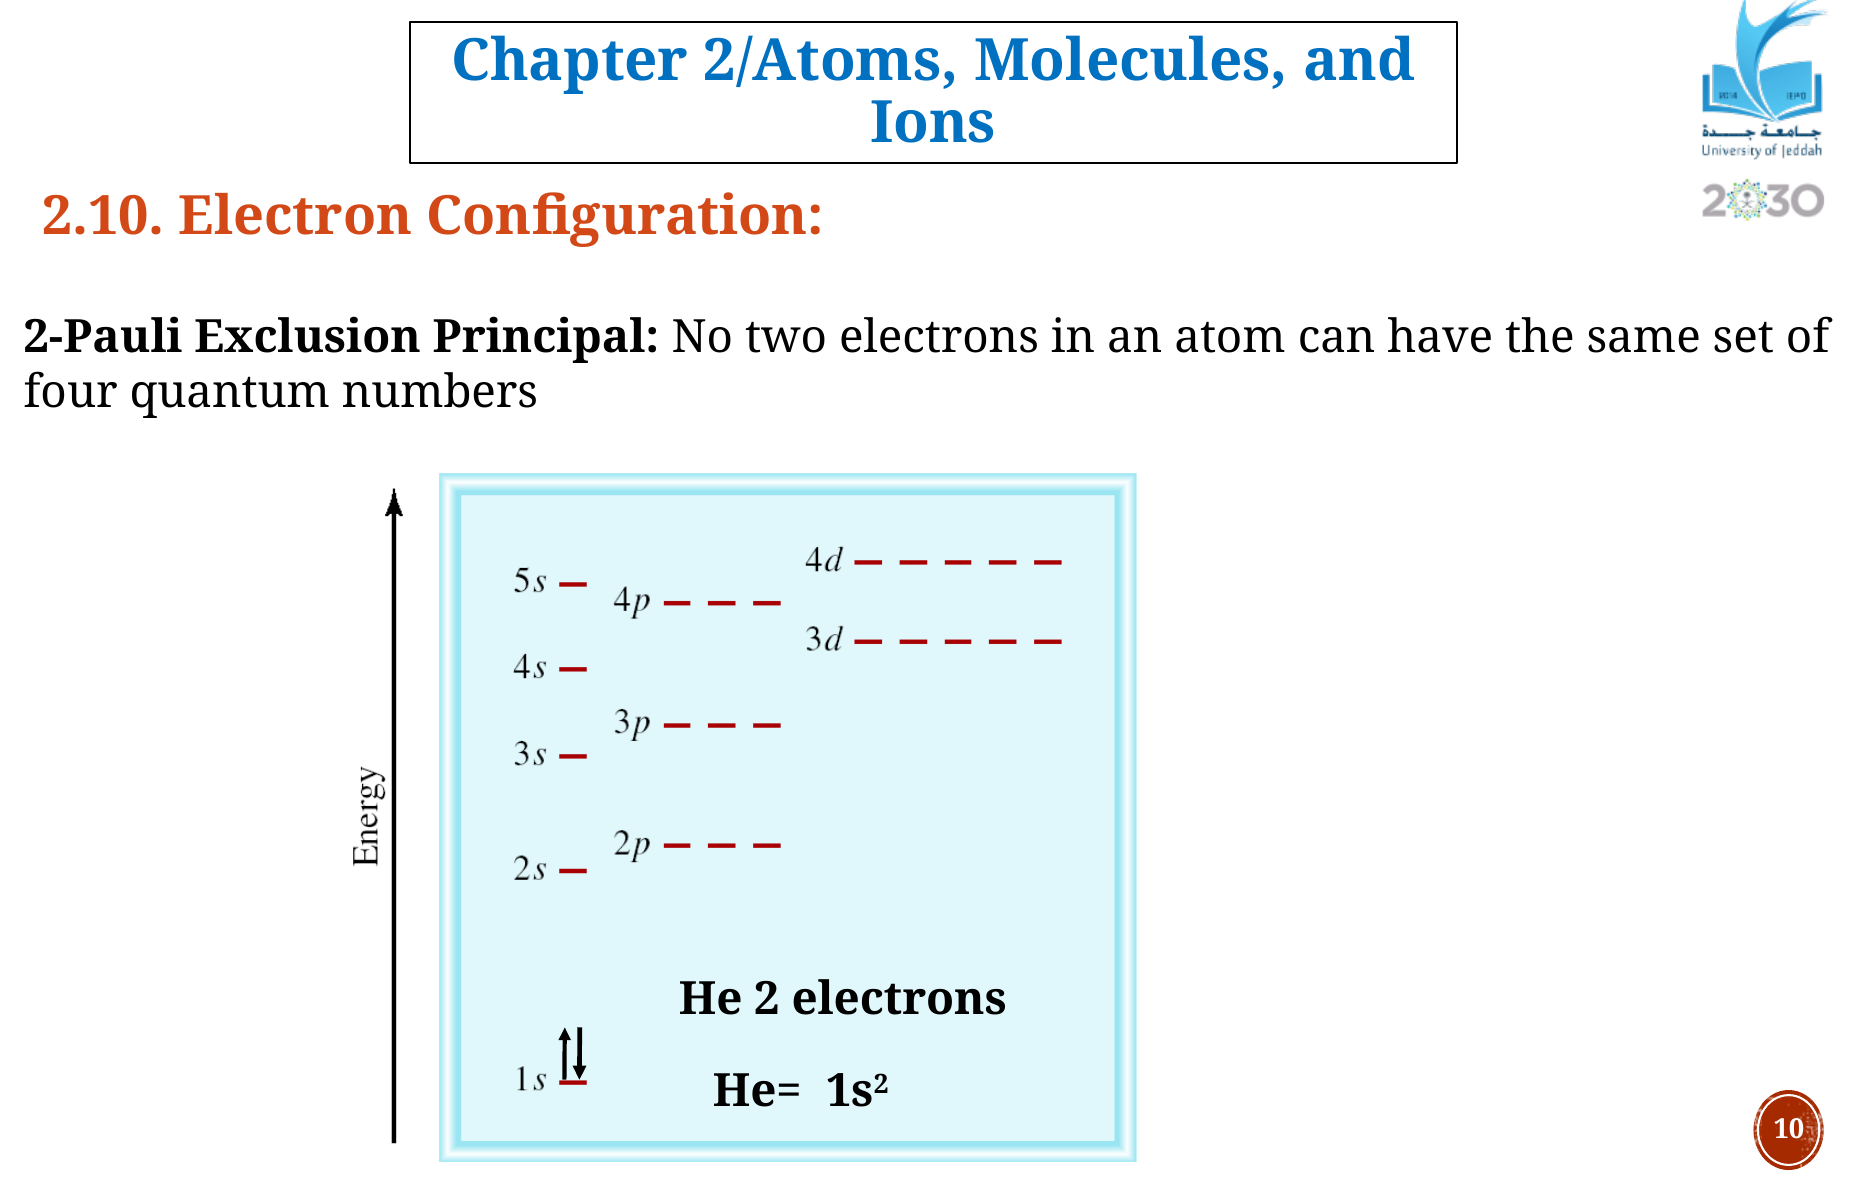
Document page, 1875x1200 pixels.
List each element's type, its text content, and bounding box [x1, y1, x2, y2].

text_box 2-Pauli Exclusion Principal: No two electrons in an atom can have the same set of four quantum numbers [8, 298, 1846, 424]
text_box Chapter 2/Atoms, Molecules, and Ions [409, 21, 1458, 164]
text_box 2.10. Electron Configuration: [26, 173, 1150, 254]
picture [1681, 0, 1846, 227]
picture [329, 471, 1141, 1162]
slide_number 10 [1739, 1097, 1838, 1162]
